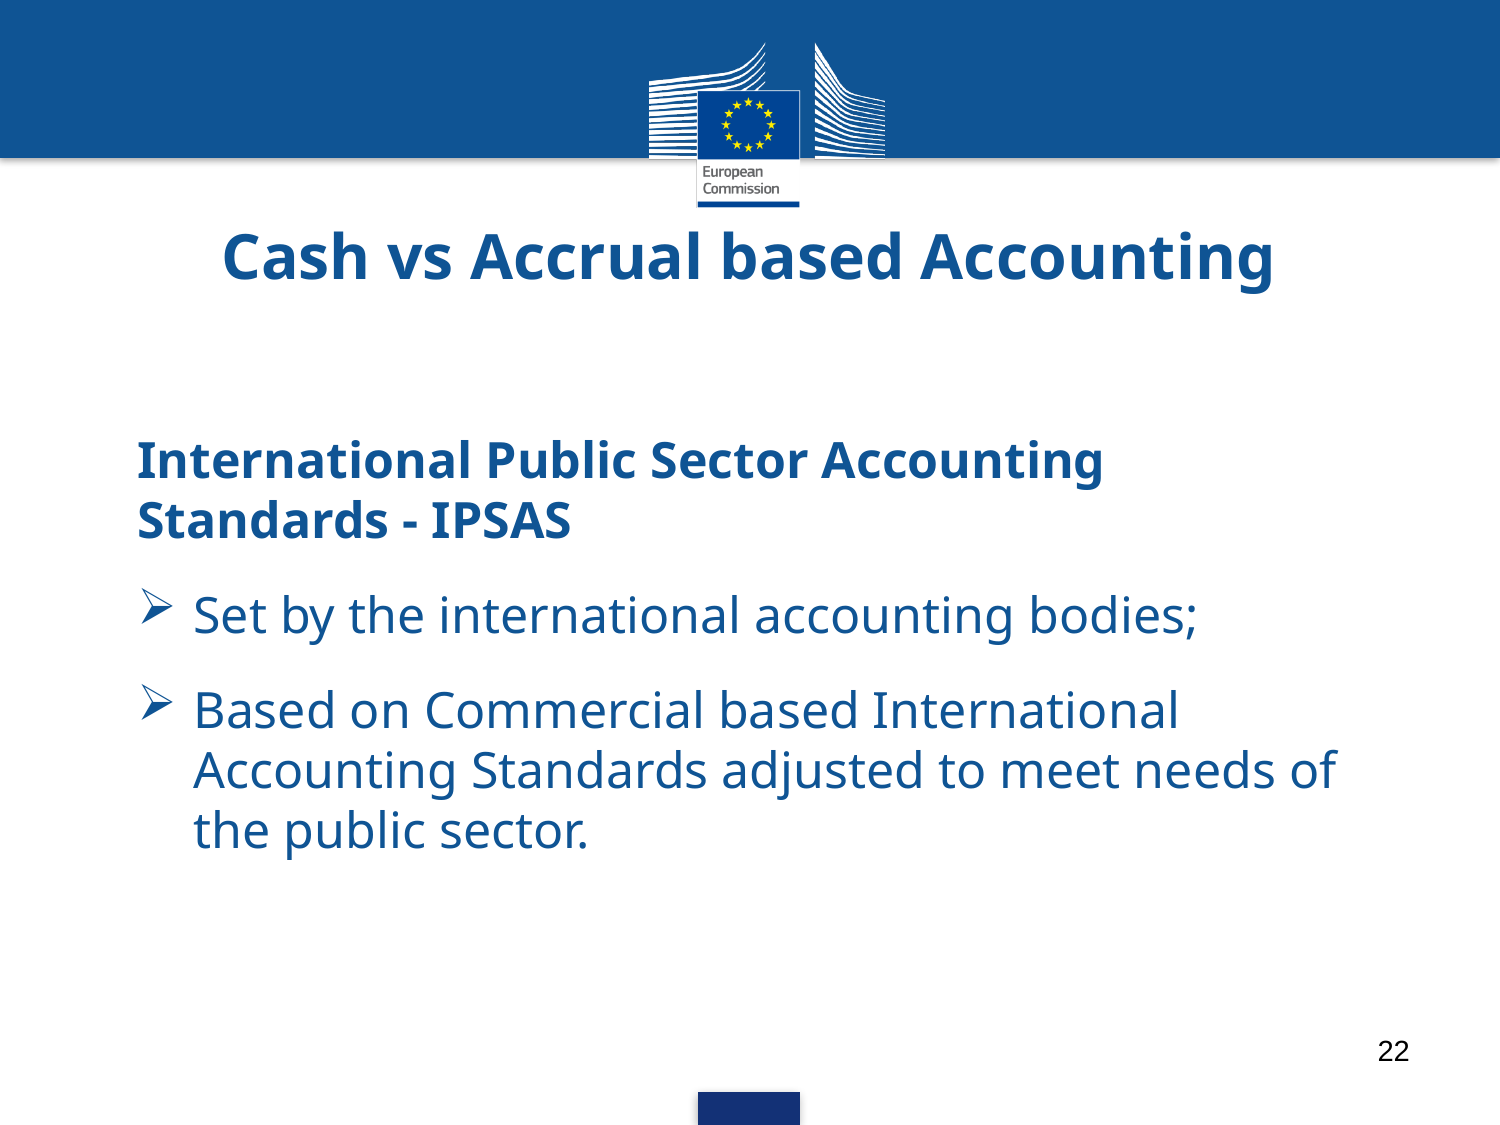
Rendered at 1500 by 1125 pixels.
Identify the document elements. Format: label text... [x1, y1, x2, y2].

slide_number 22 [1074, 1024, 1426, 1103]
title Cash vs Accrual based Accounting [0, 160, 1500, 349]
list International Public Sector Accounting Standards - IPSAS Set by the international accounting bodies; Based on Commercial based International Accounting Standards adjusted to meet needs of the public sector. [122, 420, 1366, 929]
picture [649, 42, 885, 160]
